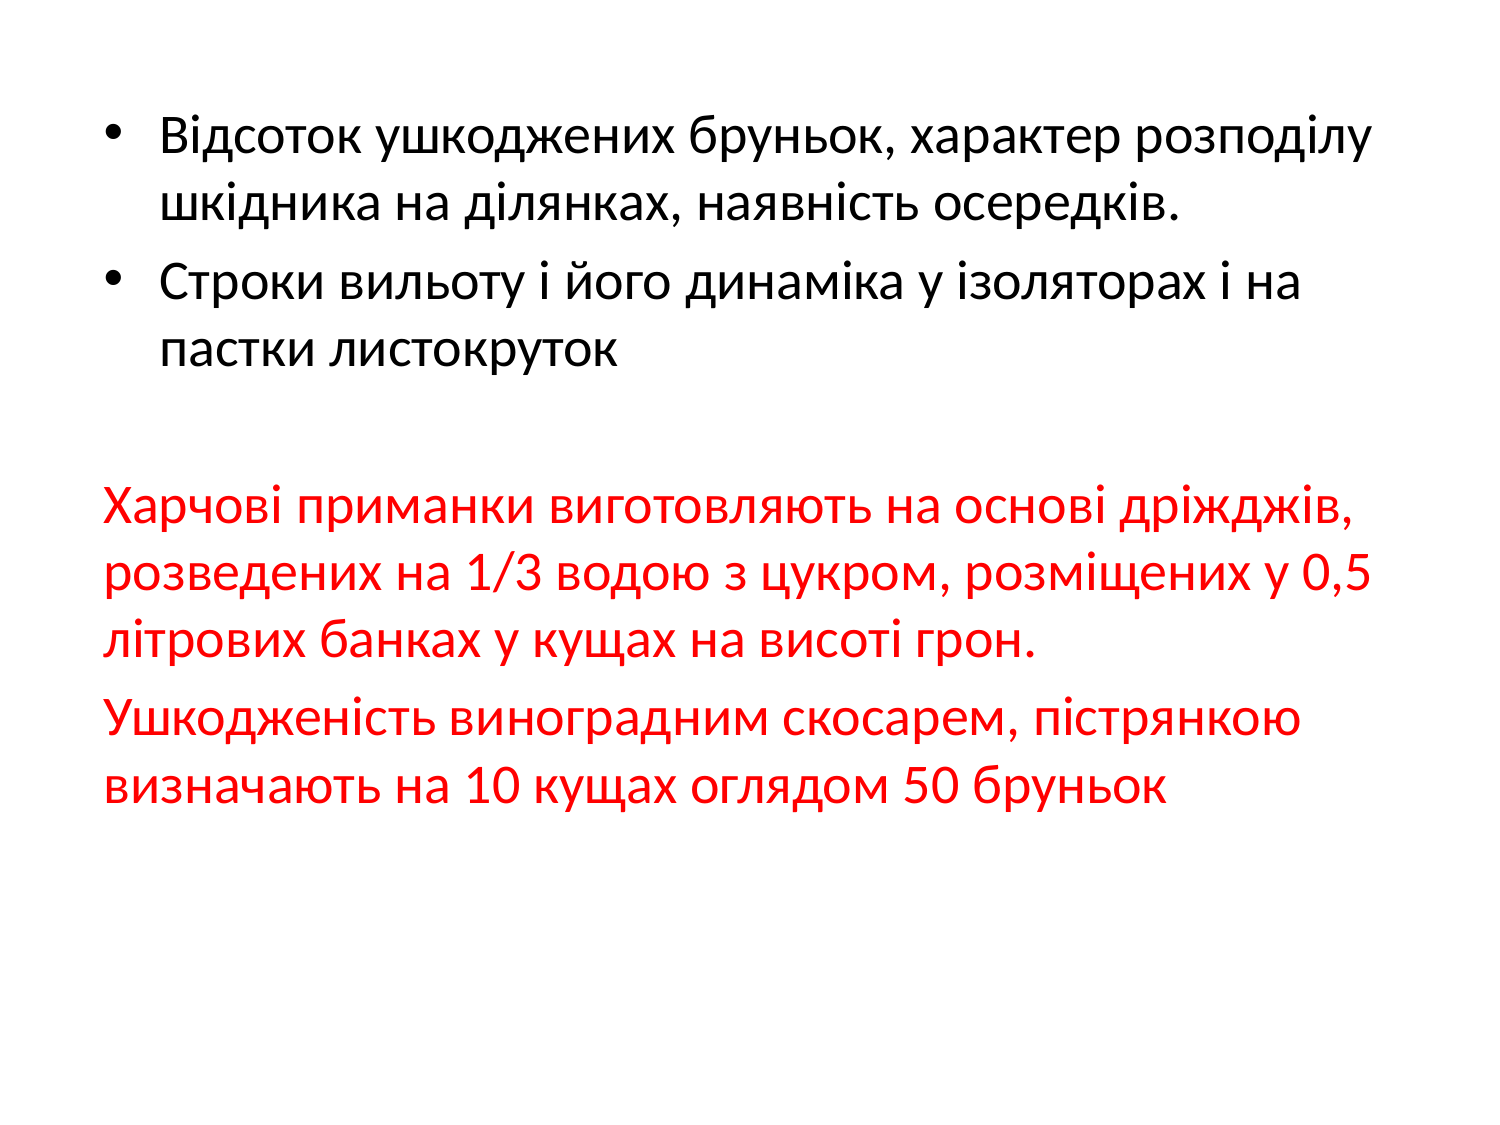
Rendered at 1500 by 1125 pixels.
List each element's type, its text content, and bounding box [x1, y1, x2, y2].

list Відсоток ушкоджених бруньок, характер розподілу шкідника на ділянках, наявність осередків. Строки вильоту і його динаміка у ізоляторах і на пастки листокруток Харчові приманки виготовляють на основі дріжджів, розведених на 1/3 водою з цукром, розміщених у 0,5 літрових банках у кущах на висоті грон. Ушкодженість виноградним скосарем, пістрянкою визначають на 10 кущах оглядом 50 бруньок [88, 90, 1439, 833]
